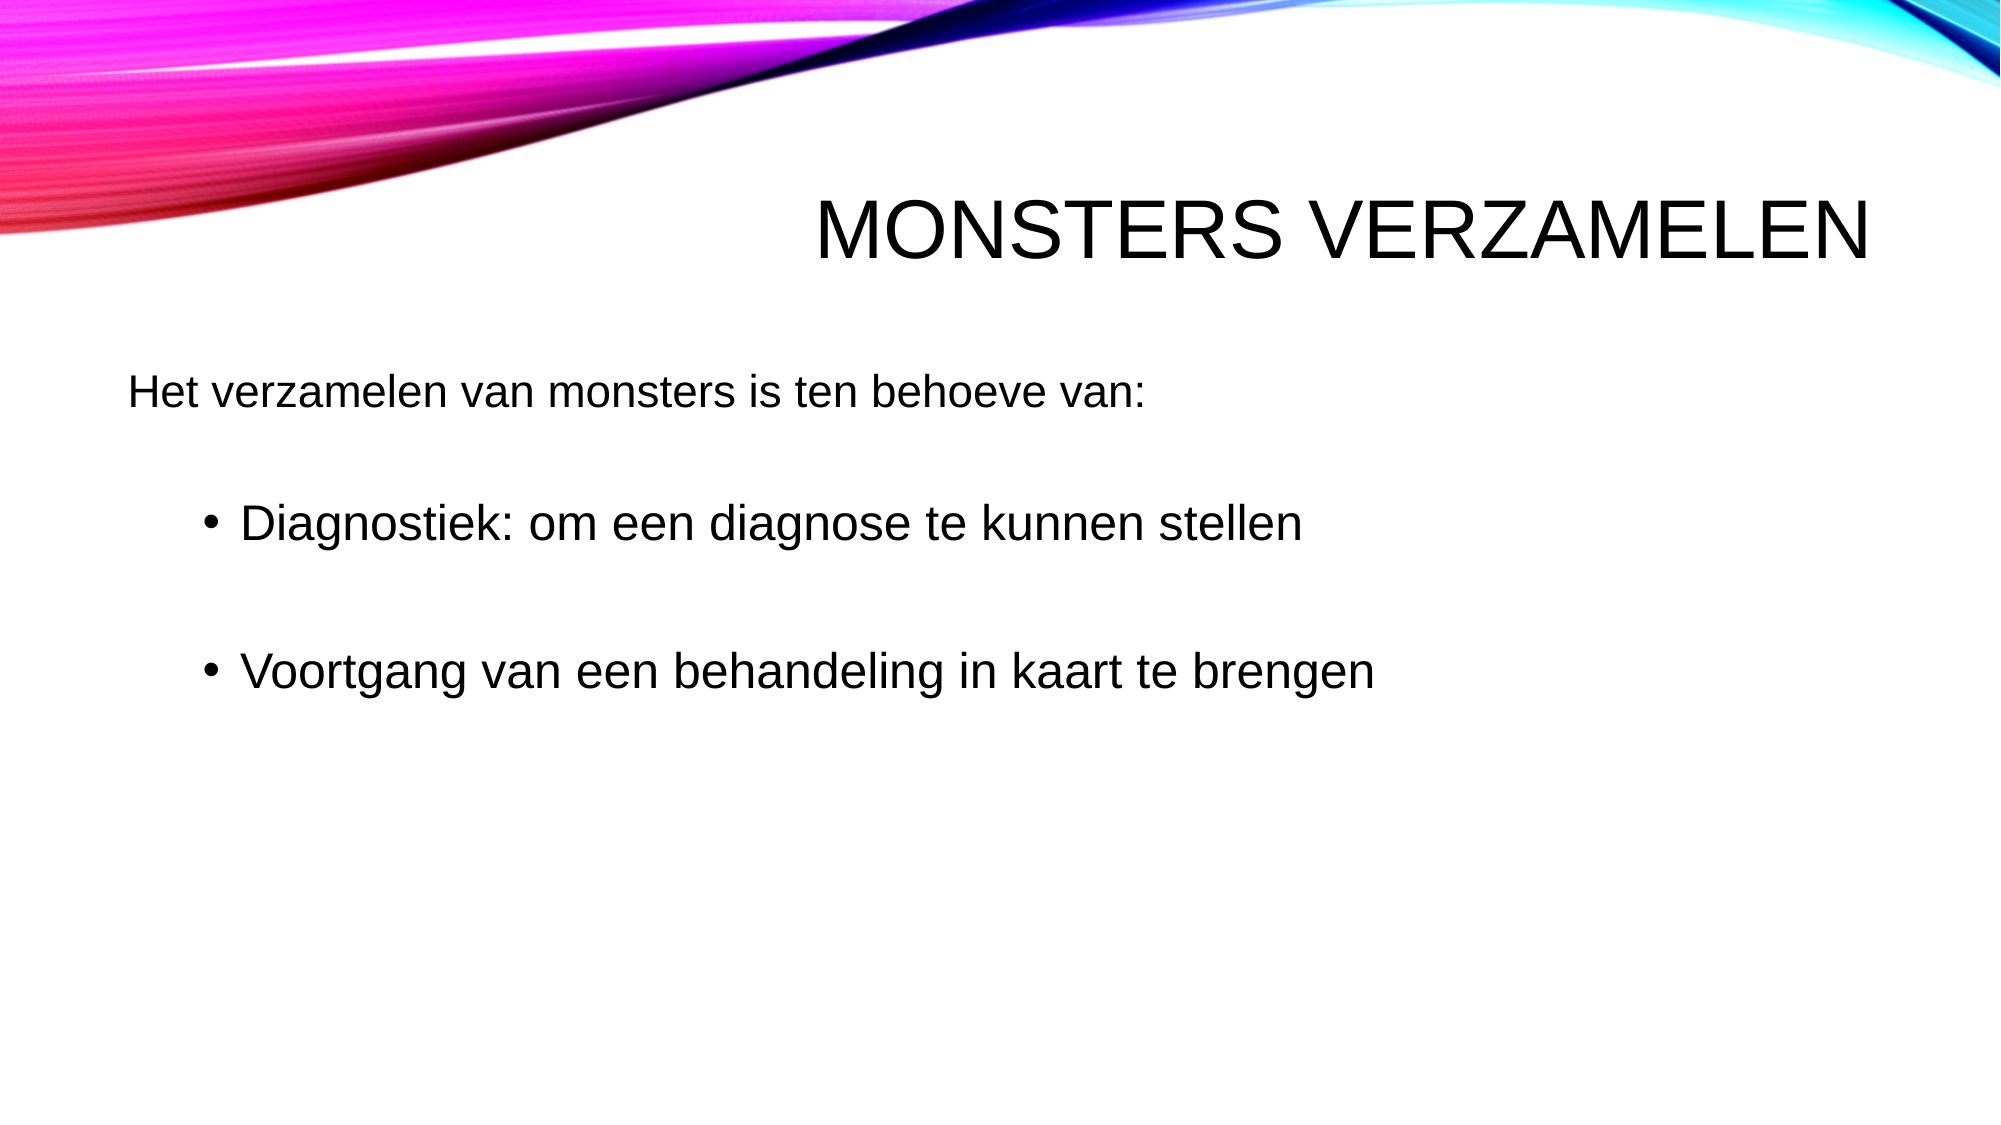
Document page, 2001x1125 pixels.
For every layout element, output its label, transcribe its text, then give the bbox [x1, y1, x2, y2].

picture [1890, 0, 2000, 75]
picture [0, 0, 2000, 237]
picture [1910, 0, 2000, 45]
title Monsters verzamelen [474, 125, 1888, 338]
list Het verzamelen van monsters is ten behoeve van: Diagnostiek: om een diagnose te kunnen stellen Voortgang van een behandeling in kaart te brengen [112, 360, 1888, 1021]
